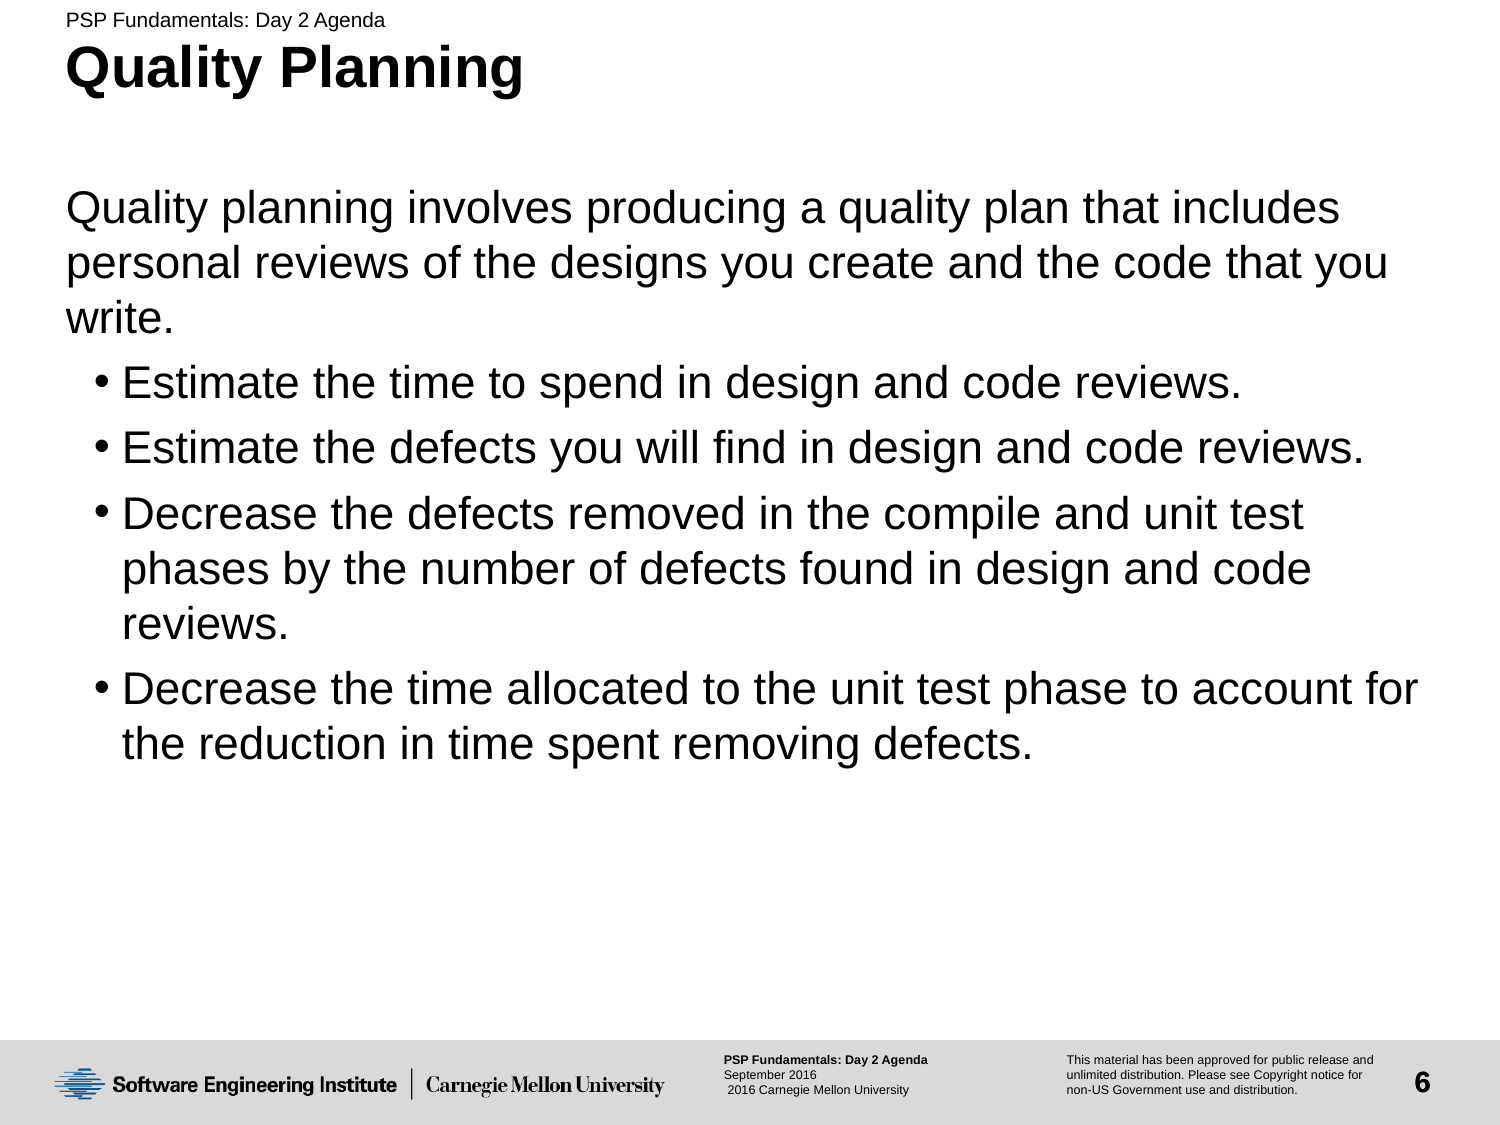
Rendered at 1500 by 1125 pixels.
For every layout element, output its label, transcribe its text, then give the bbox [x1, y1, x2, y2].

list Quality planning involves producing a quality plan that includes personal reviews of the designs you create and the code that you write. Estimate the time to spend in design and code reviews. Estimate the defects you will find in design and code reviews. Decrease the defects removed in the compile and unit test phases by the number of defects found in design and code reviews. Decrease the time allocated to the unit test phase to account for the reduction in time spent removing defects. [65, 177, 1431, 1000]
title Quality Planning [65, 37, 1430, 148]
picture [46, 1061, 673, 1104]
